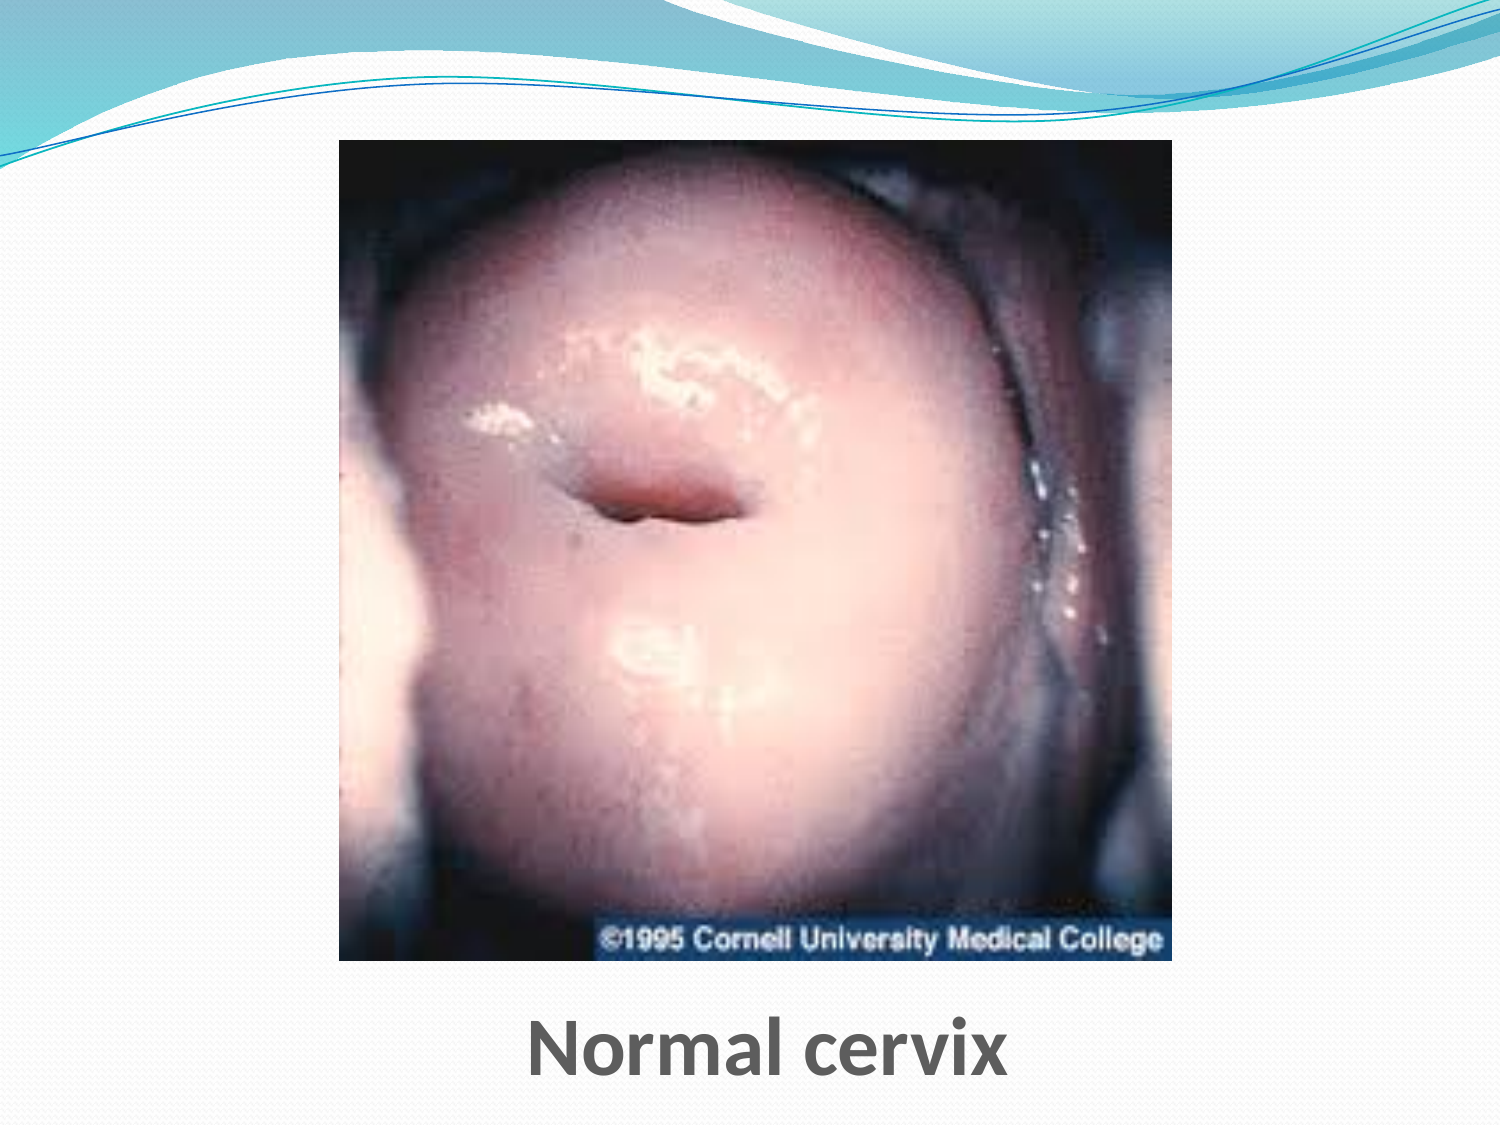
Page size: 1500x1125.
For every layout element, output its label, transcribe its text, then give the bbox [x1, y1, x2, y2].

picture [339, 140, 1173, 962]
text_box Normal cervix [410, 984, 1125, 1100]
